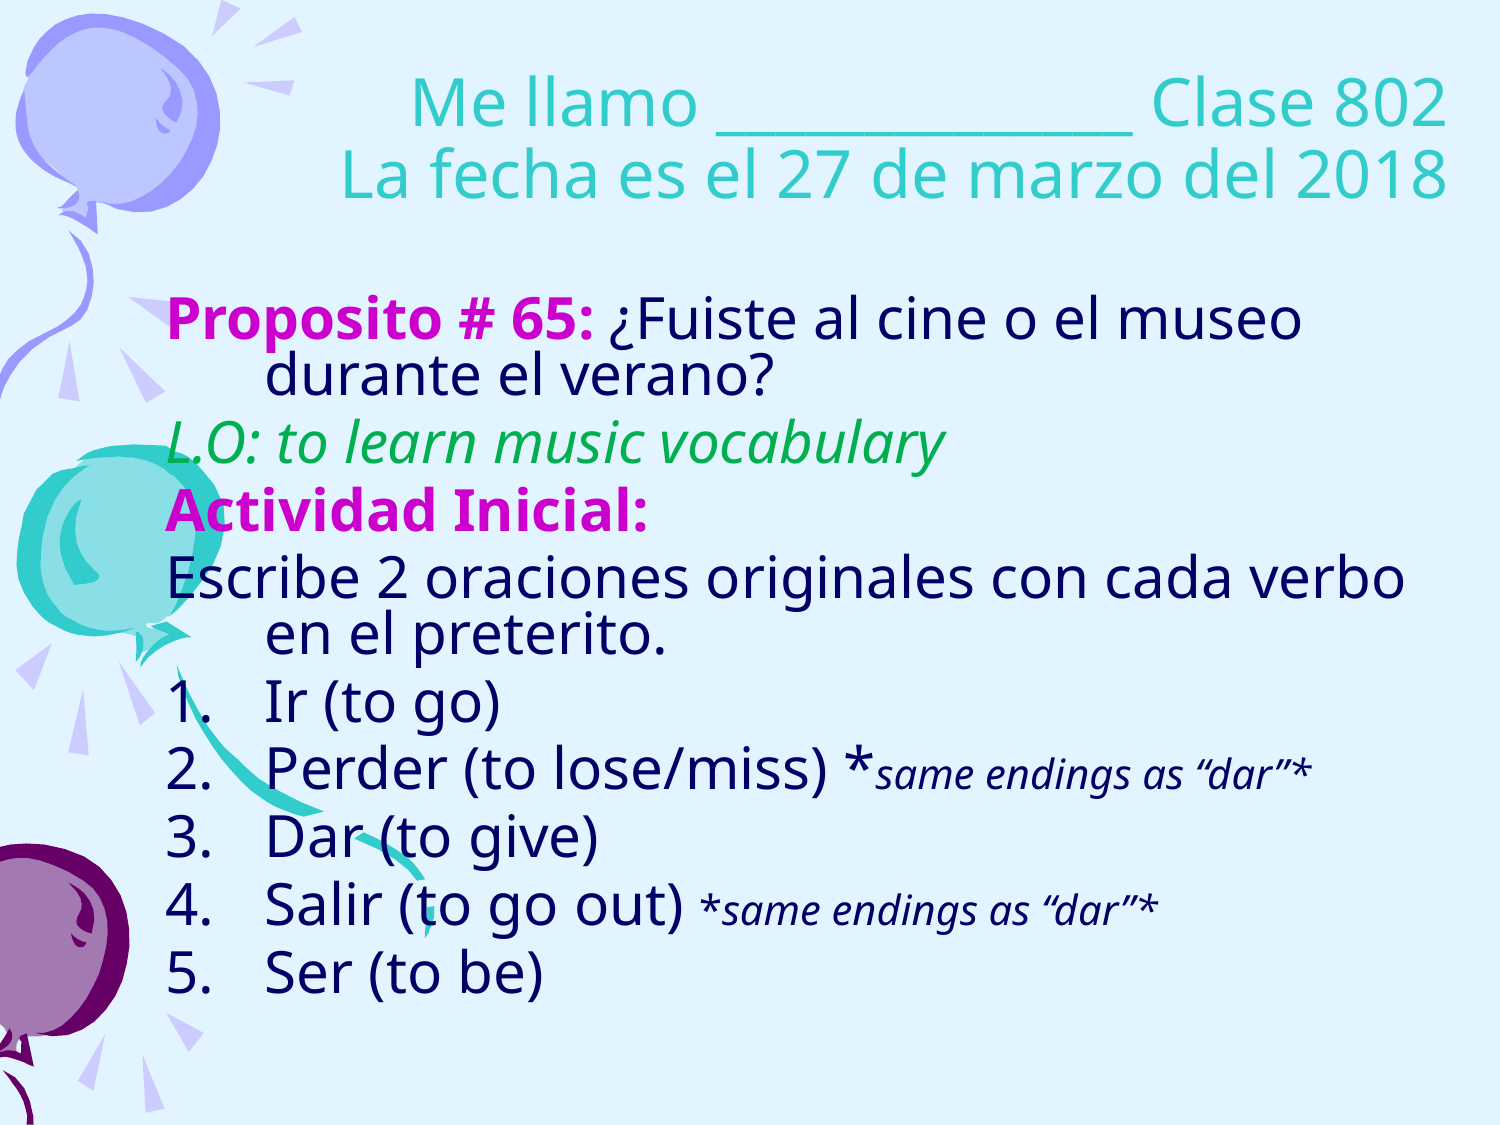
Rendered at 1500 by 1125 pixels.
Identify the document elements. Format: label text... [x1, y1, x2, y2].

list Proposito # 65: ¿Fuiste al cine o el museo durante el verano? L.O: to learn music vocabulary Actividad Inicial: Escribe 2 oraciones originales con cada verbo en el preterito. Ir (to go) Perder (to lose/miss) *same endings as “dar”* Dar (to give) Salir (to go out) *same endings as “dar”* Ser (to be) [150, 287, 1500, 1019]
title Me llamo ______________ Clase 802 La fecha es el 27 de marzo del 2018 [37, 62, 1465, 220]
